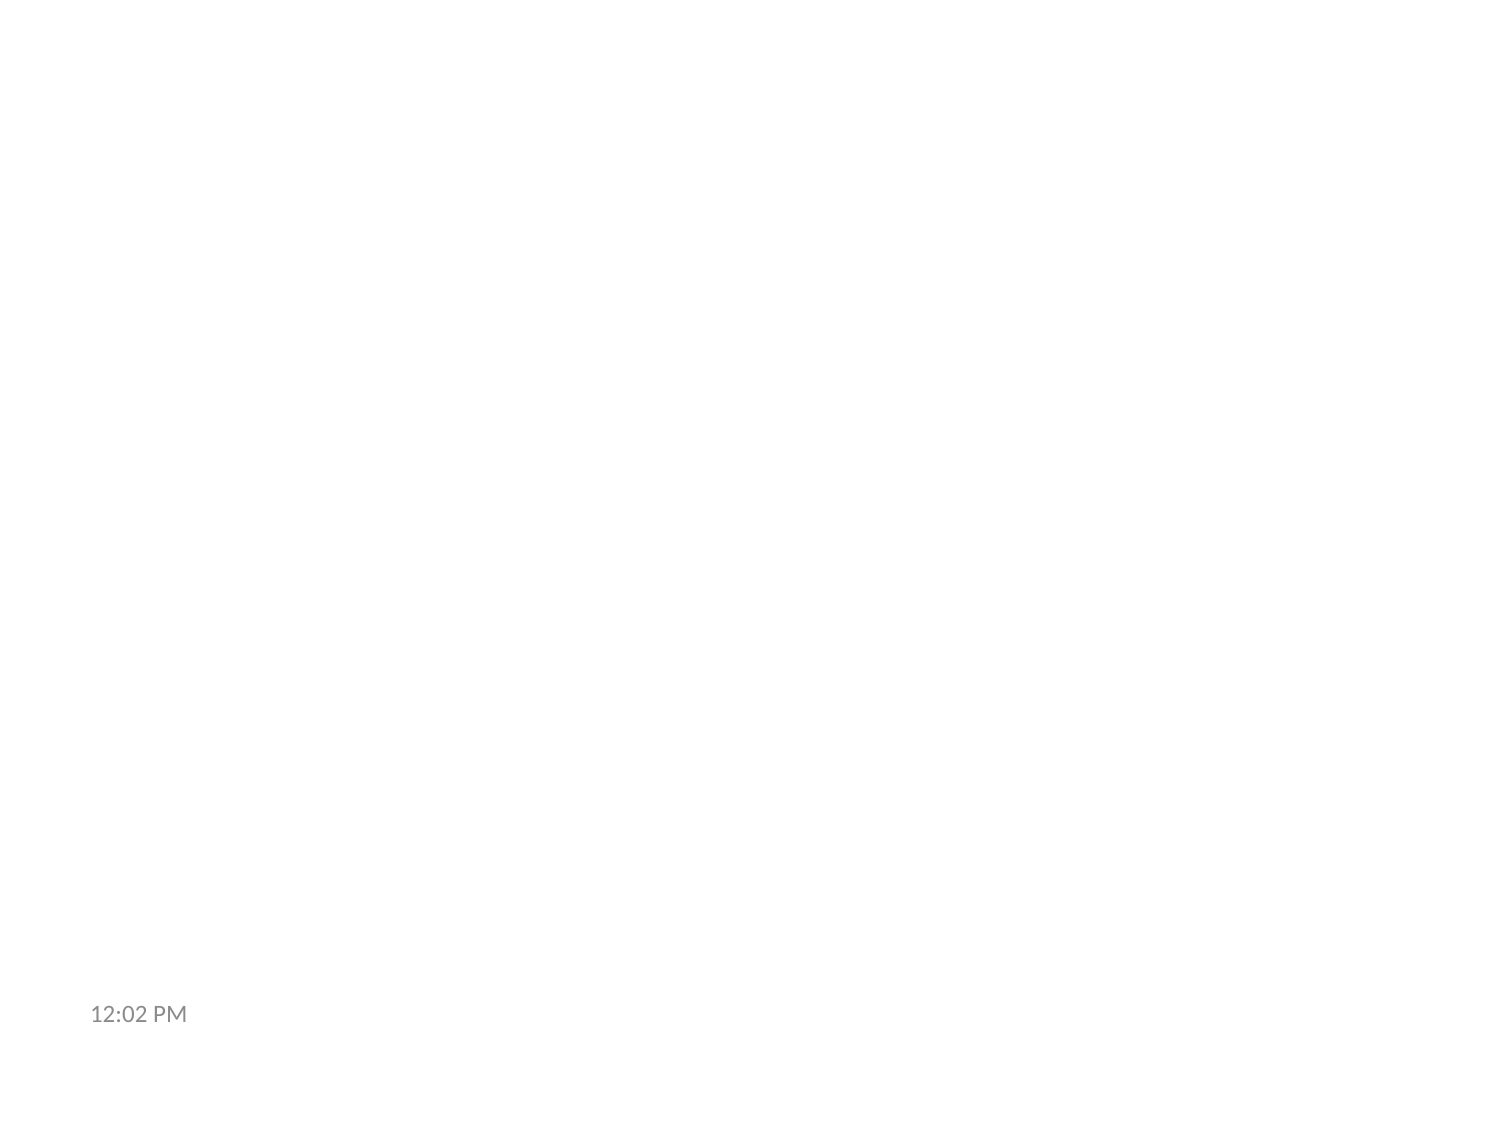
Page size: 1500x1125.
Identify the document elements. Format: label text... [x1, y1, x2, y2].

text_box 3:35 PM [75, 982, 425, 1043]
